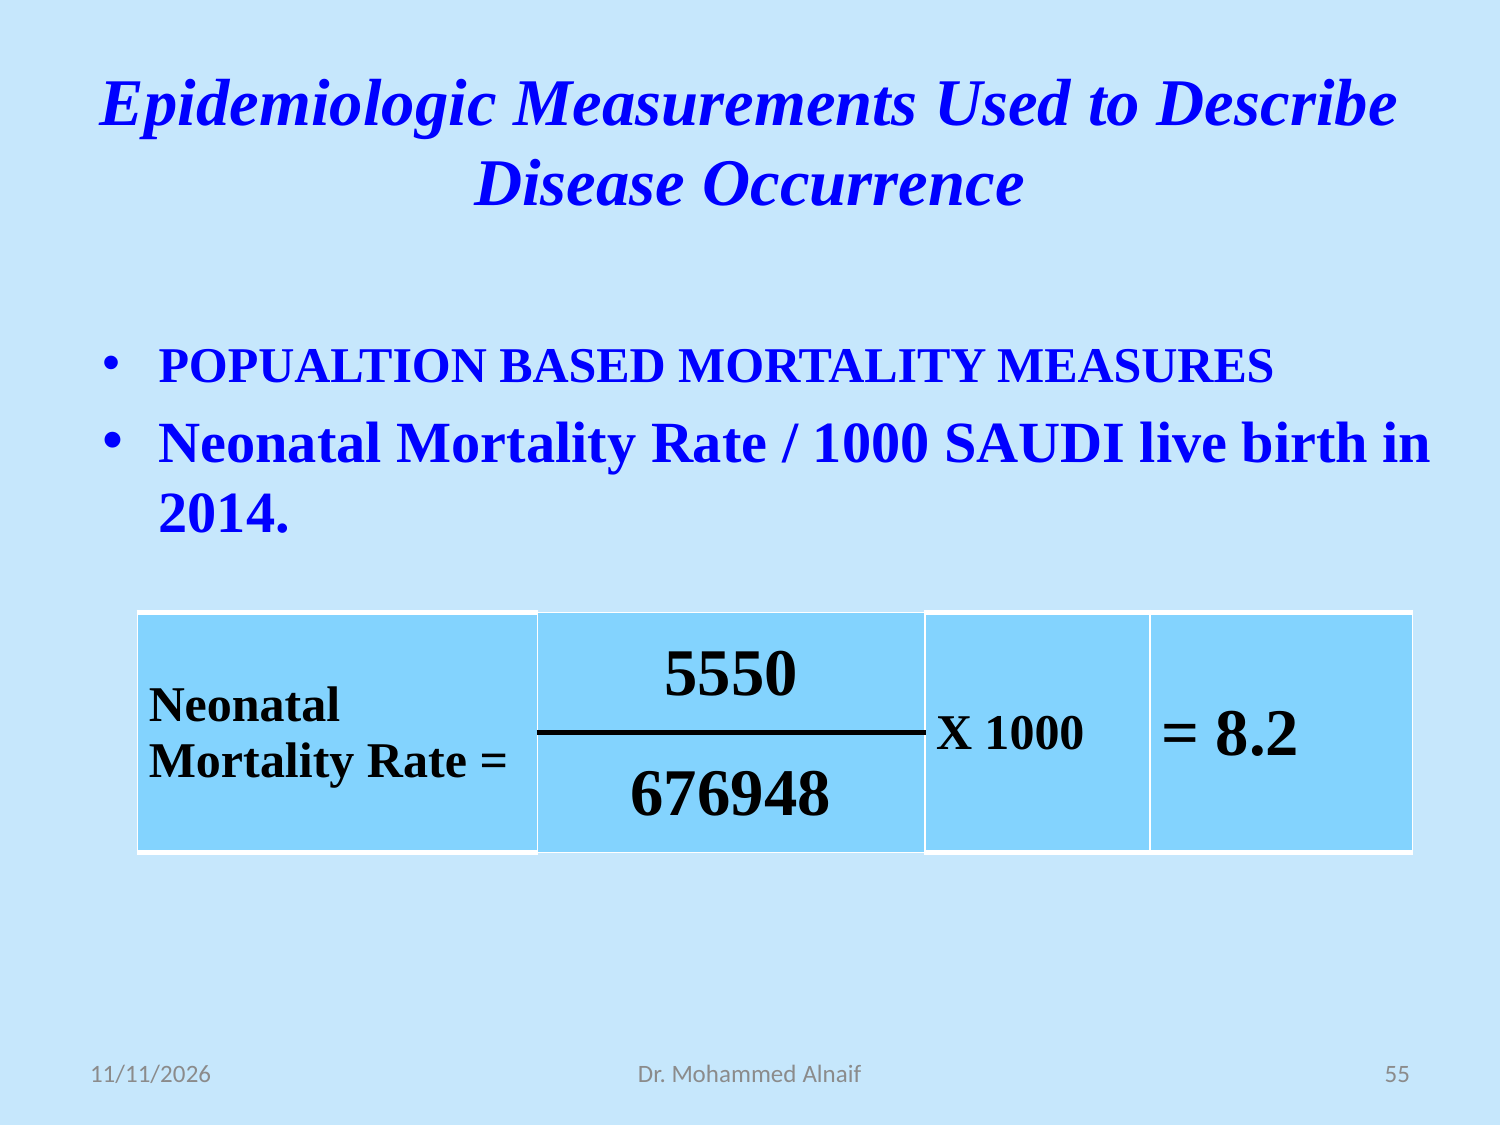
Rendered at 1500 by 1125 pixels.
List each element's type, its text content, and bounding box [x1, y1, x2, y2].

table_header 5550 [538, 613, 924, 730]
table_header = 8.2 [1151, 615, 1412, 850]
table_cell 676948 [538, 735, 924, 852]
title Epidemiologic Measurements Used to Describe Disease Occurrence [75, 45, 1425, 233]
slide_number 55 [1074, 1042, 1425, 1103]
footer Dr. Mohammed Alnaif [512, 1042, 988, 1103]
table_header X 1000 [926, 615, 1149, 850]
text_box POPUALTION BASED MORTALITY MEASURES Neonatal Mortality Rate / 1000 SAUDI live birth in 2014. [87, 324, 1450, 1025]
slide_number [75, 1042, 425, 1103]
table_header Neonatal Mortality Rate = [138, 615, 537, 850]
